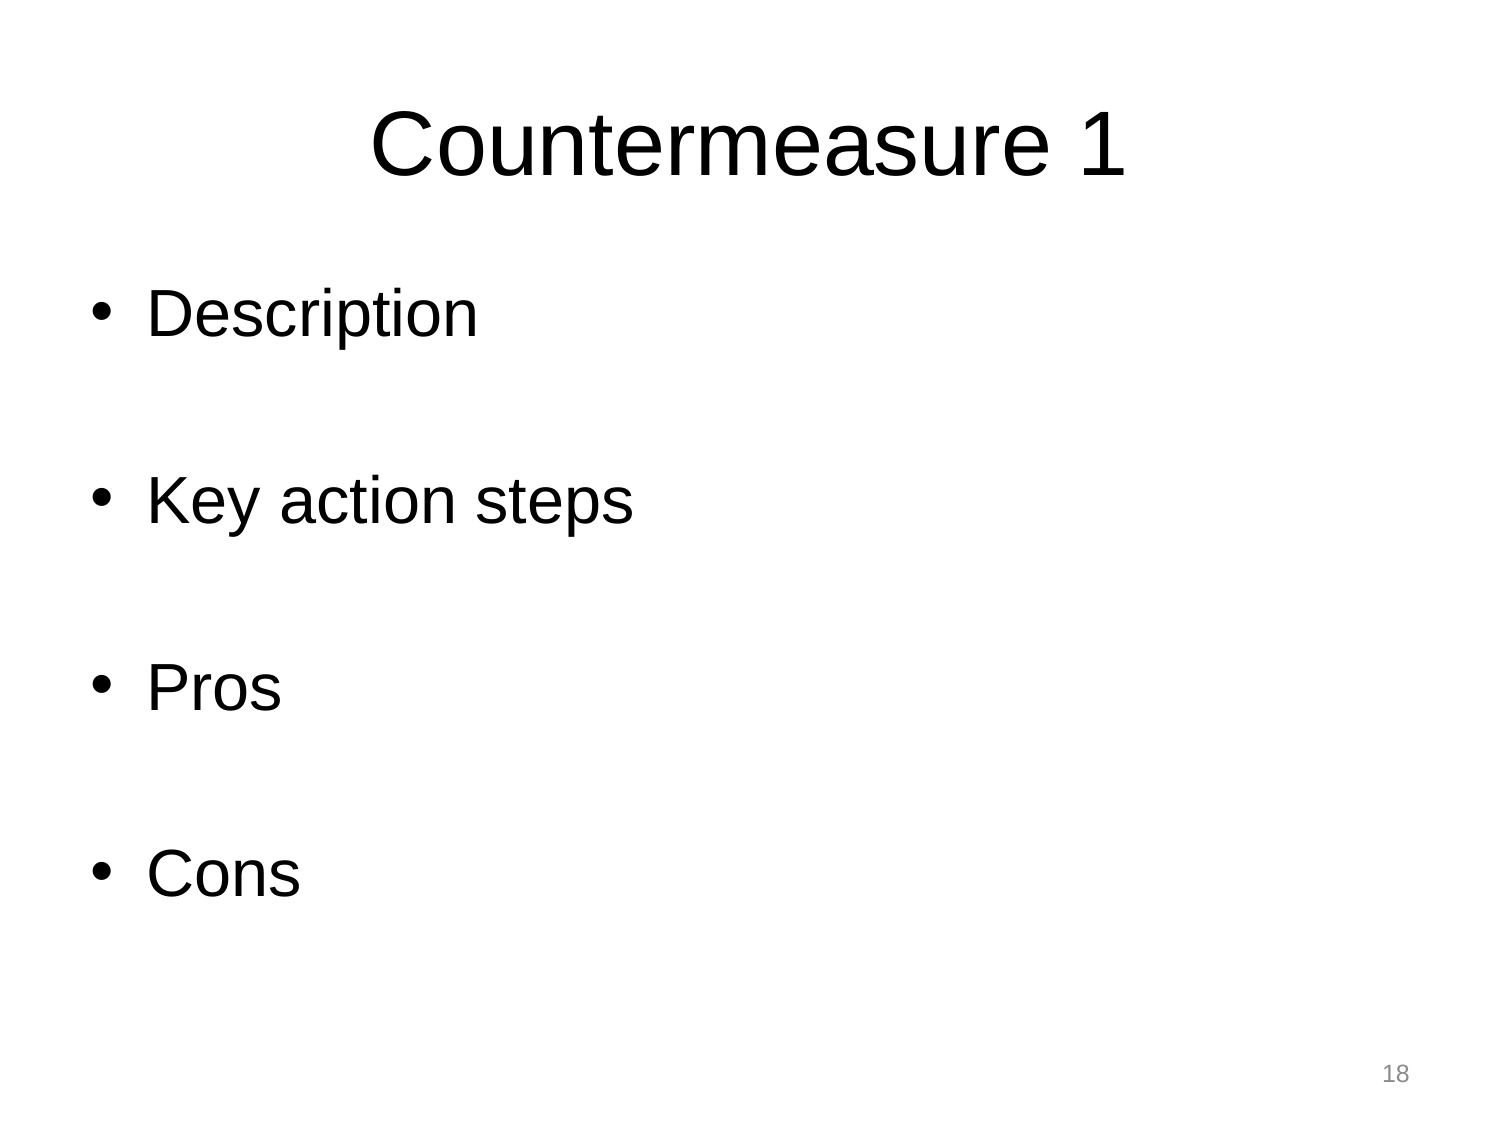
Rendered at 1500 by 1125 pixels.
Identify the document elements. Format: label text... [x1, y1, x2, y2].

slide_number 18 [1074, 1042, 1425, 1103]
title Countermeasure 1 [75, 45, 1425, 233]
list Description Key action steps Pros Cons [75, 262, 1425, 1005]
